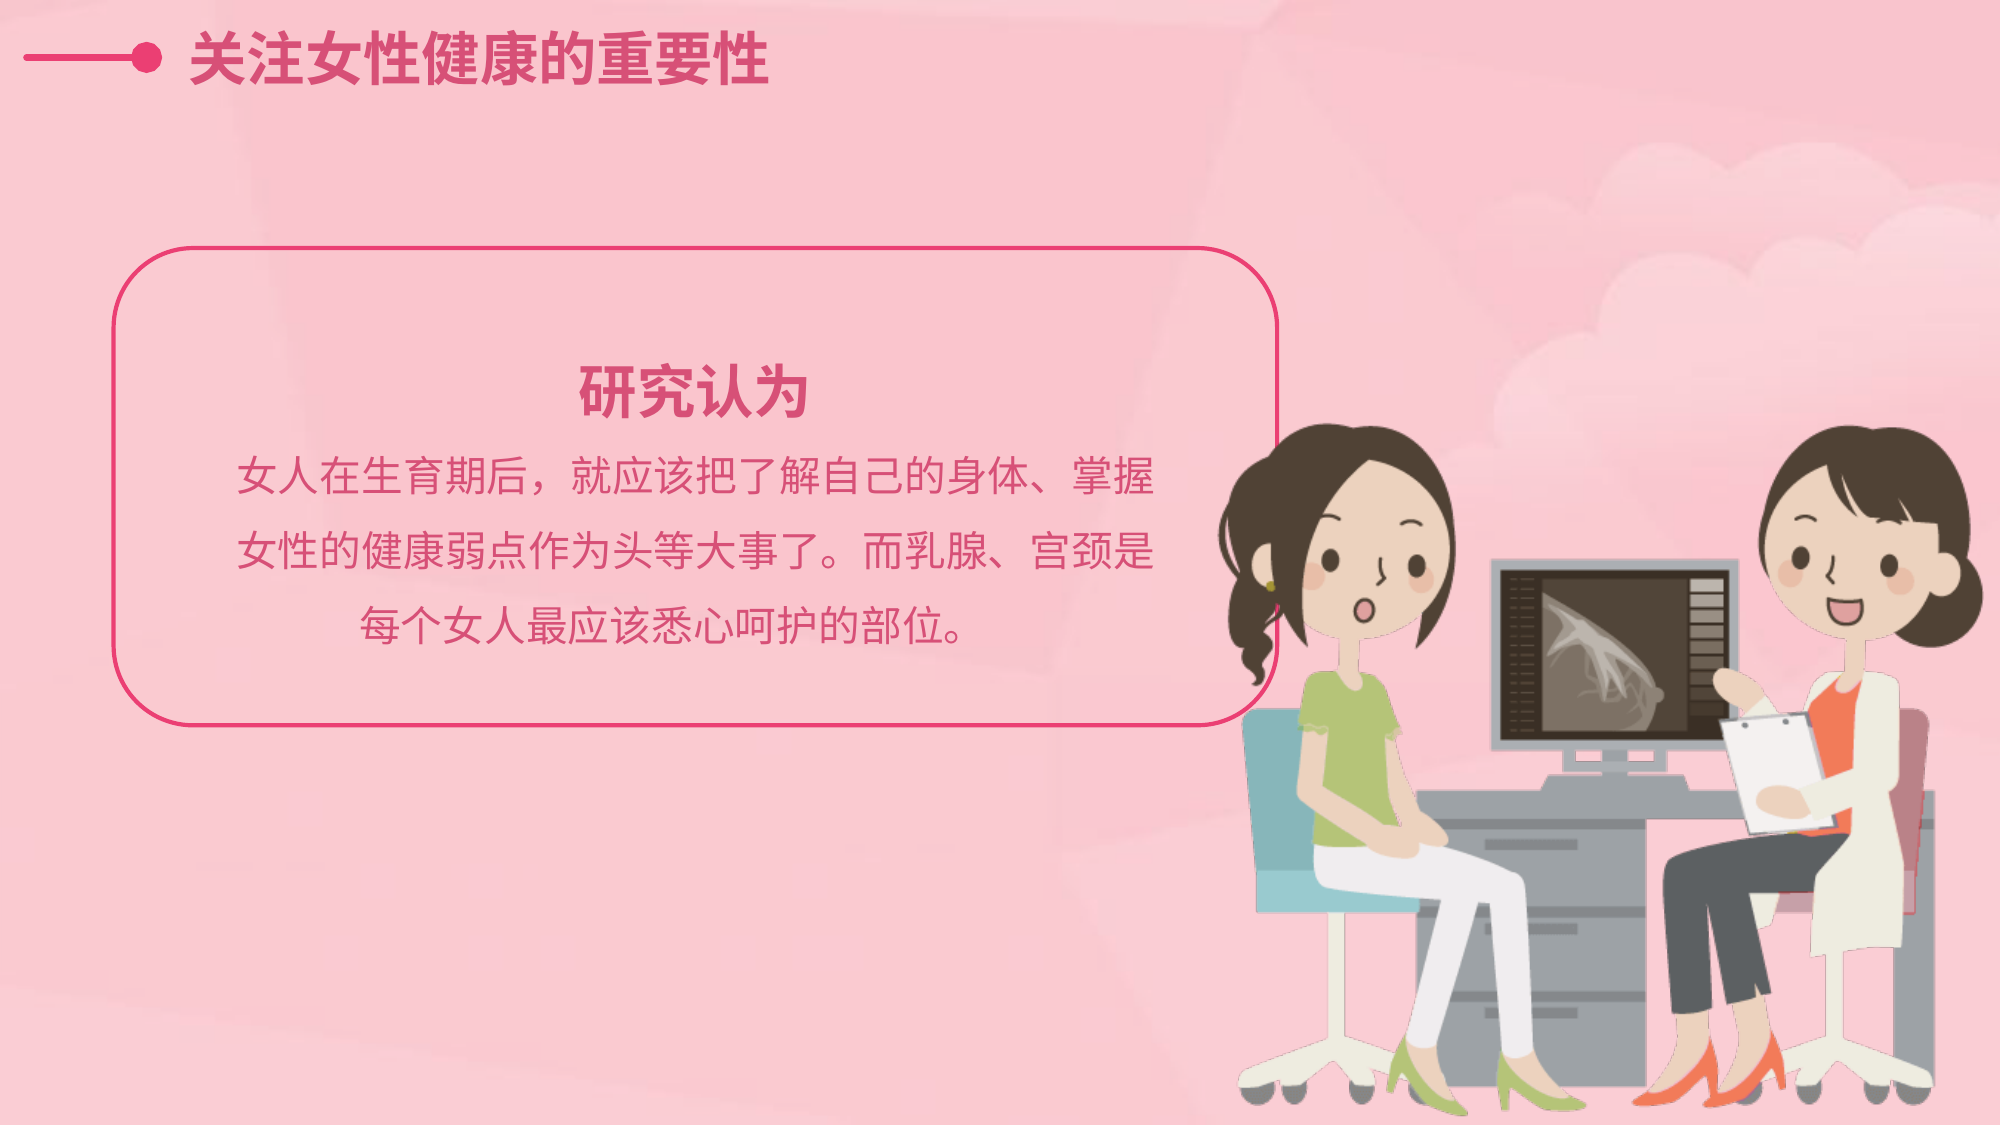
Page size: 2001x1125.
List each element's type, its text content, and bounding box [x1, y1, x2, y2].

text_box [113, 247, 1278, 726]
text_box 关注女性健康的重要性 [173, 14, 787, 100]
picture [1178, 413, 1987, 1125]
